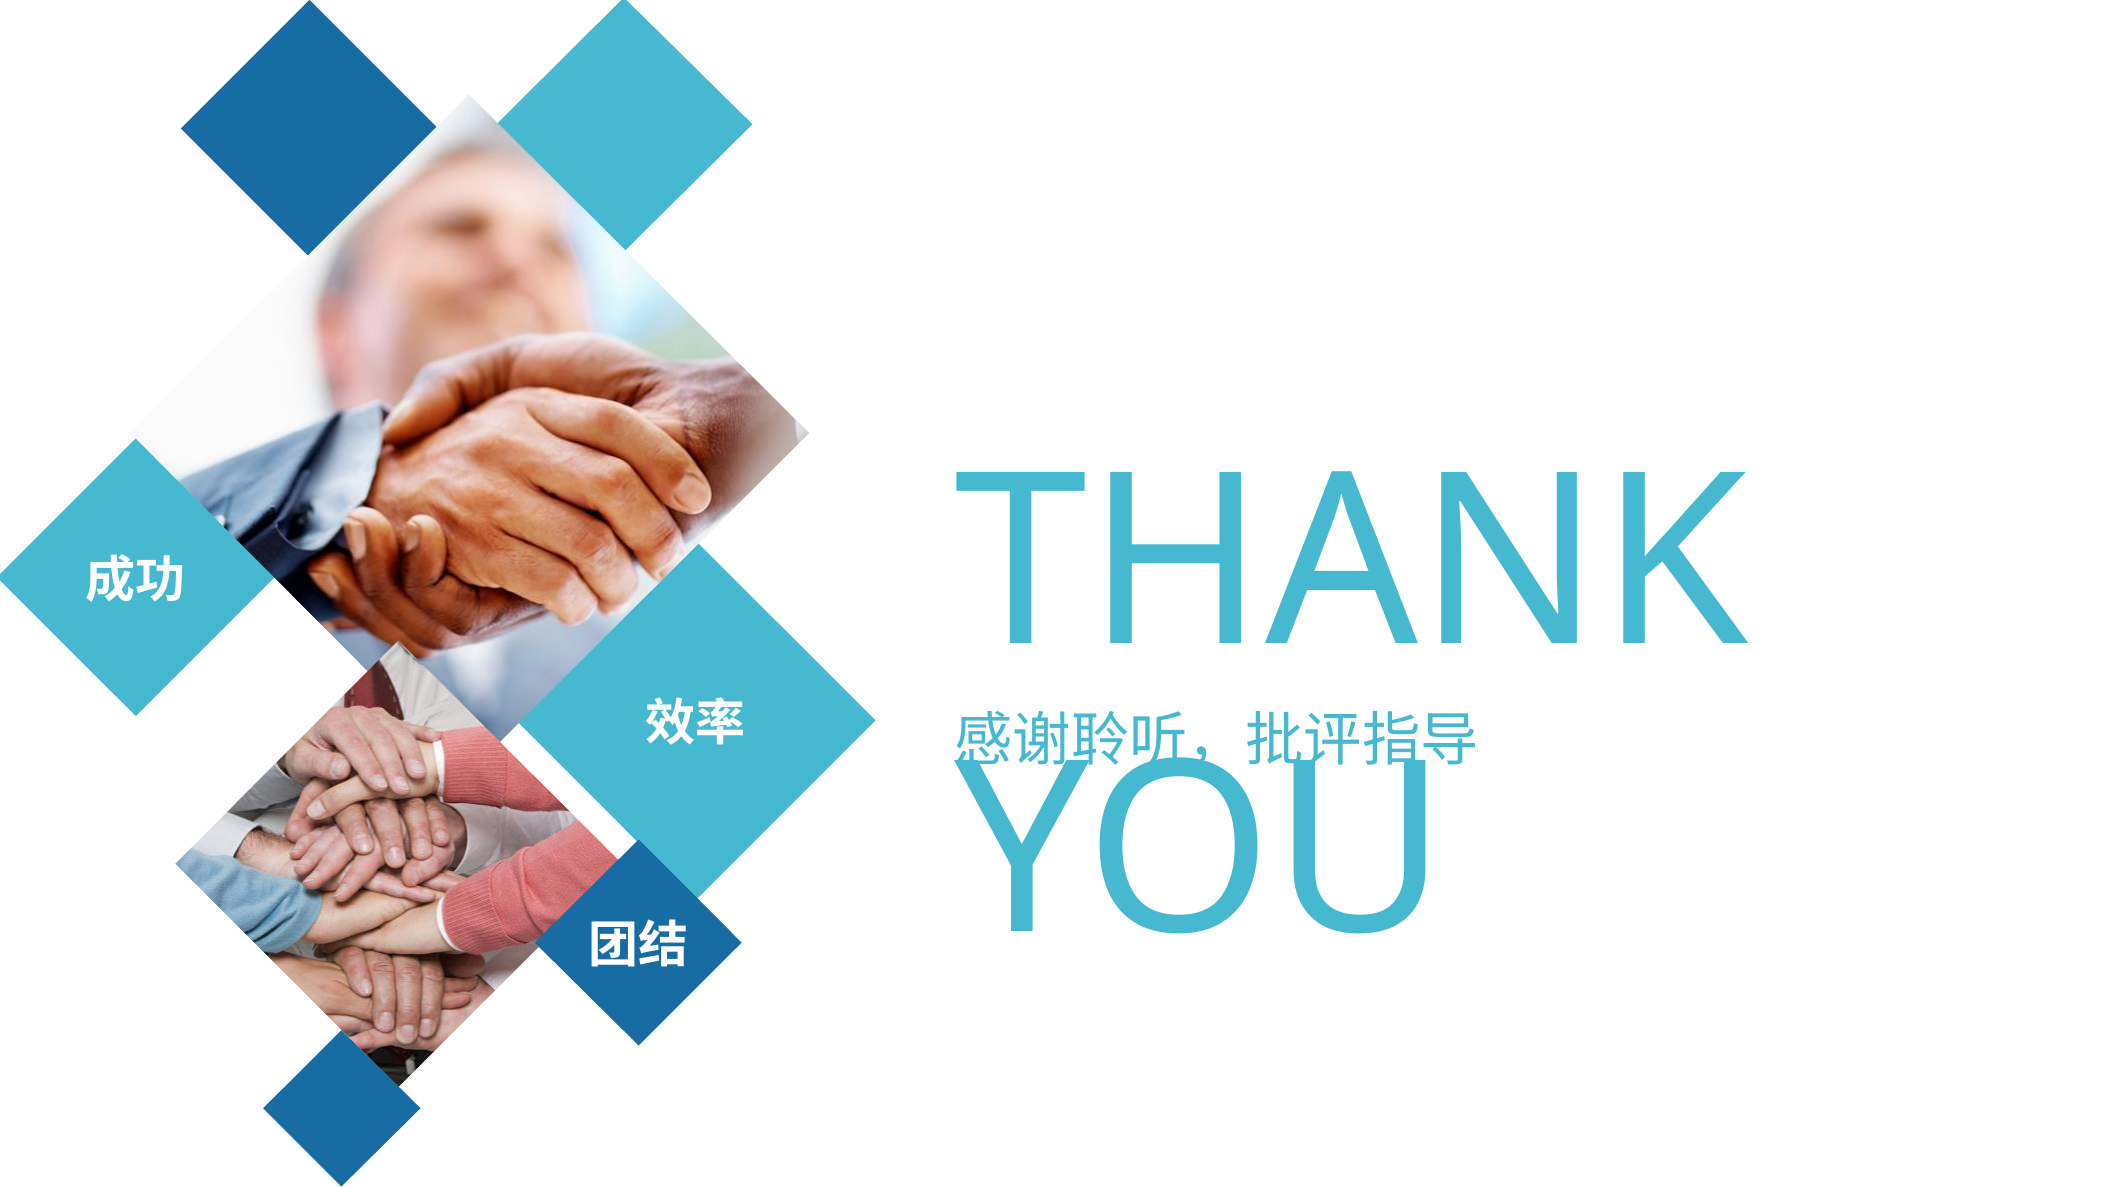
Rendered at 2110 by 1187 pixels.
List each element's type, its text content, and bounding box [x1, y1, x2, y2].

text_box 感谢聆听，批评指导 [954, 702, 1528, 773]
text_box THANK YOU [954, 404, 2000, 980]
text_box [130, 94, 810, 741]
text_box [263, 1030, 421, 1187]
text_box 成功 [0, 439, 274, 716]
text_box 效率 [519, 544, 876, 898]
text_box [498, 0, 753, 250]
text_box [180, 0, 436, 255]
text_box 团结 [534, 839, 742, 1046]
text_box [175, 640, 618, 1087]
